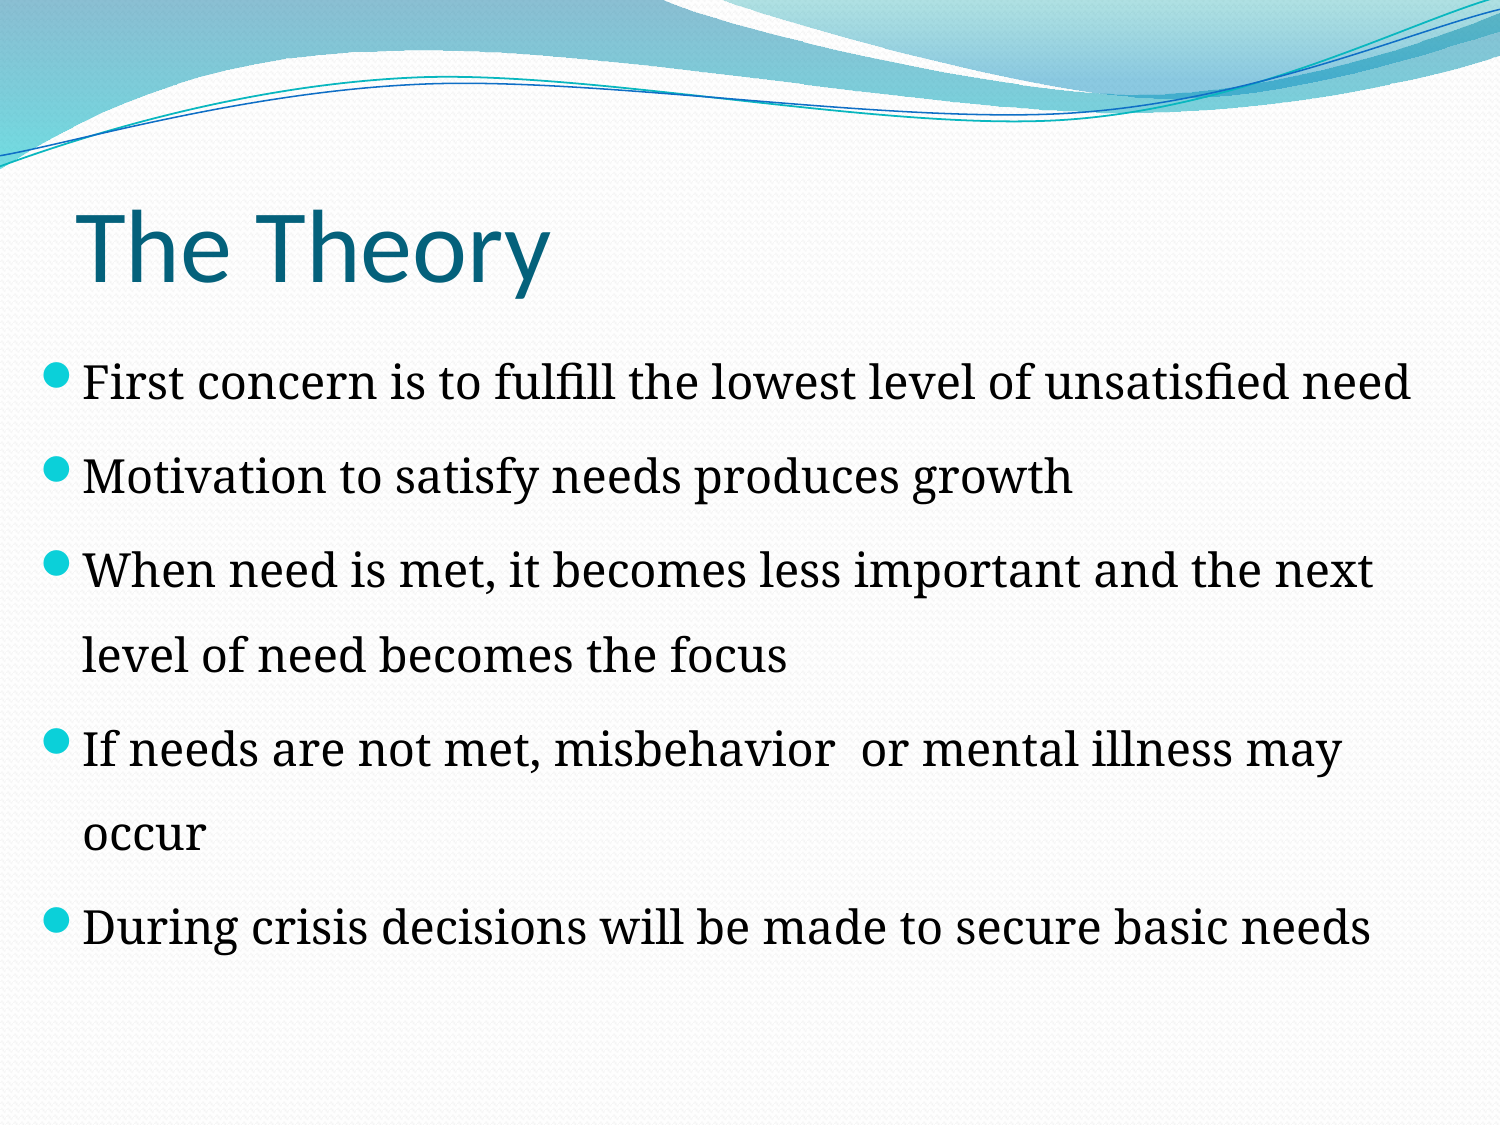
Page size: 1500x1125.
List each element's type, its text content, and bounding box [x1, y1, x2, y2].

list First concern is to fulfill the lowest level of unsatisfied need Motivation to satisfy needs produces growth When need is met, it becomes less important and the next level of need becomes the focus If needs are not met, misbehavior or mental illness may occur During crisis decisions will be made to secure basic needs [24, 317, 1463, 1088]
title The Theory [75, 115, 1425, 303]
